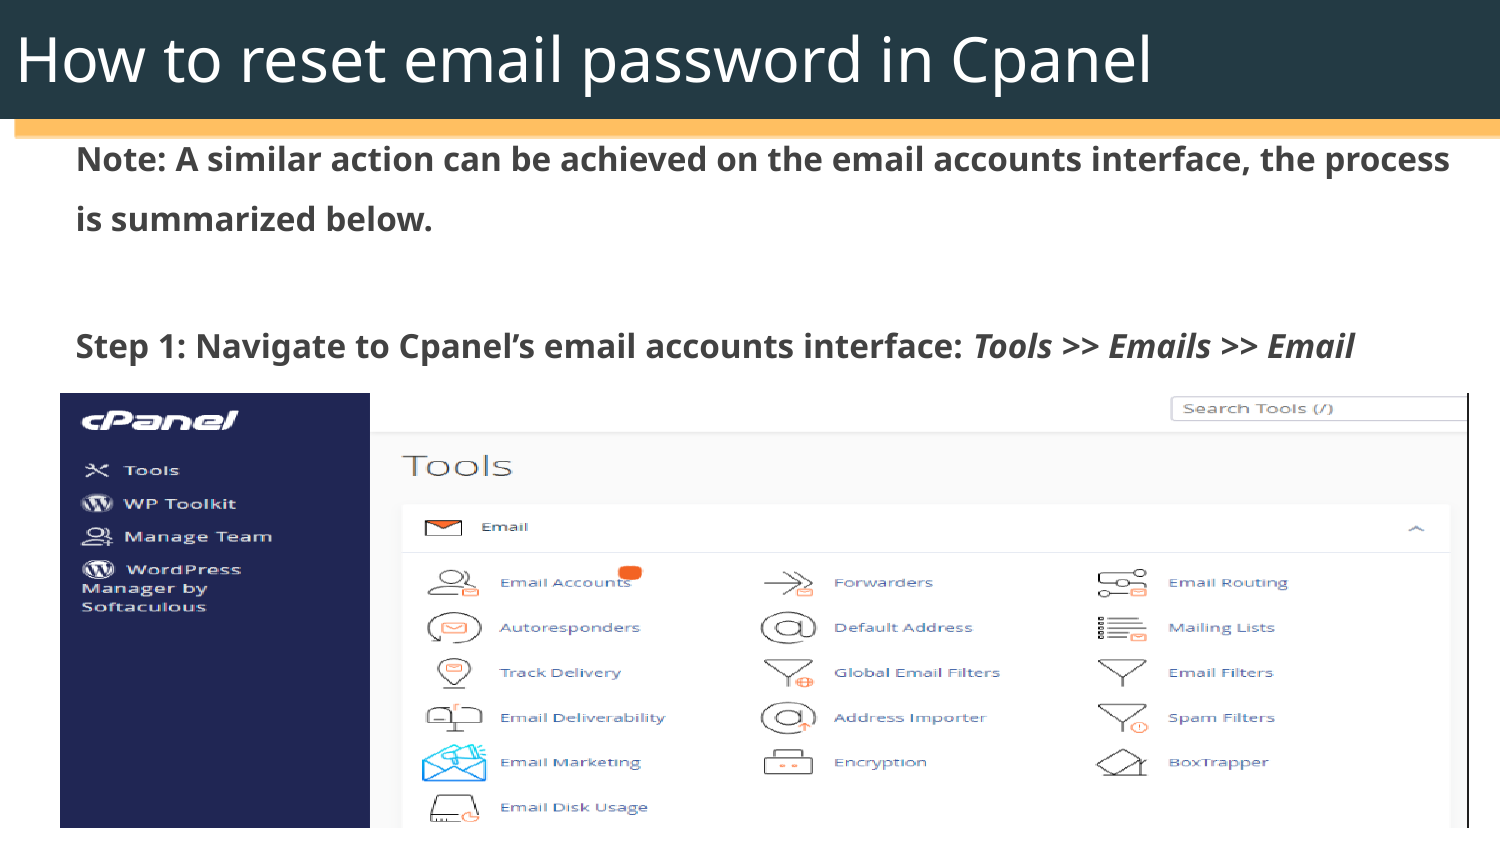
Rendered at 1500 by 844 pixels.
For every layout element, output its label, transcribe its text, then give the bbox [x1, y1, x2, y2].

picture [60, 393, 1469, 828]
text_box How to reset email password in Cpanel [0, 0, 1500, 119]
text_box Note: A similar action can be achieved on the email accounts interface, the process is summarized below. Step 1: Navigate to Cpanel’s email accounts interface: Tools >> Emails >> Email Accounts [60, 103, 1500, 827]
